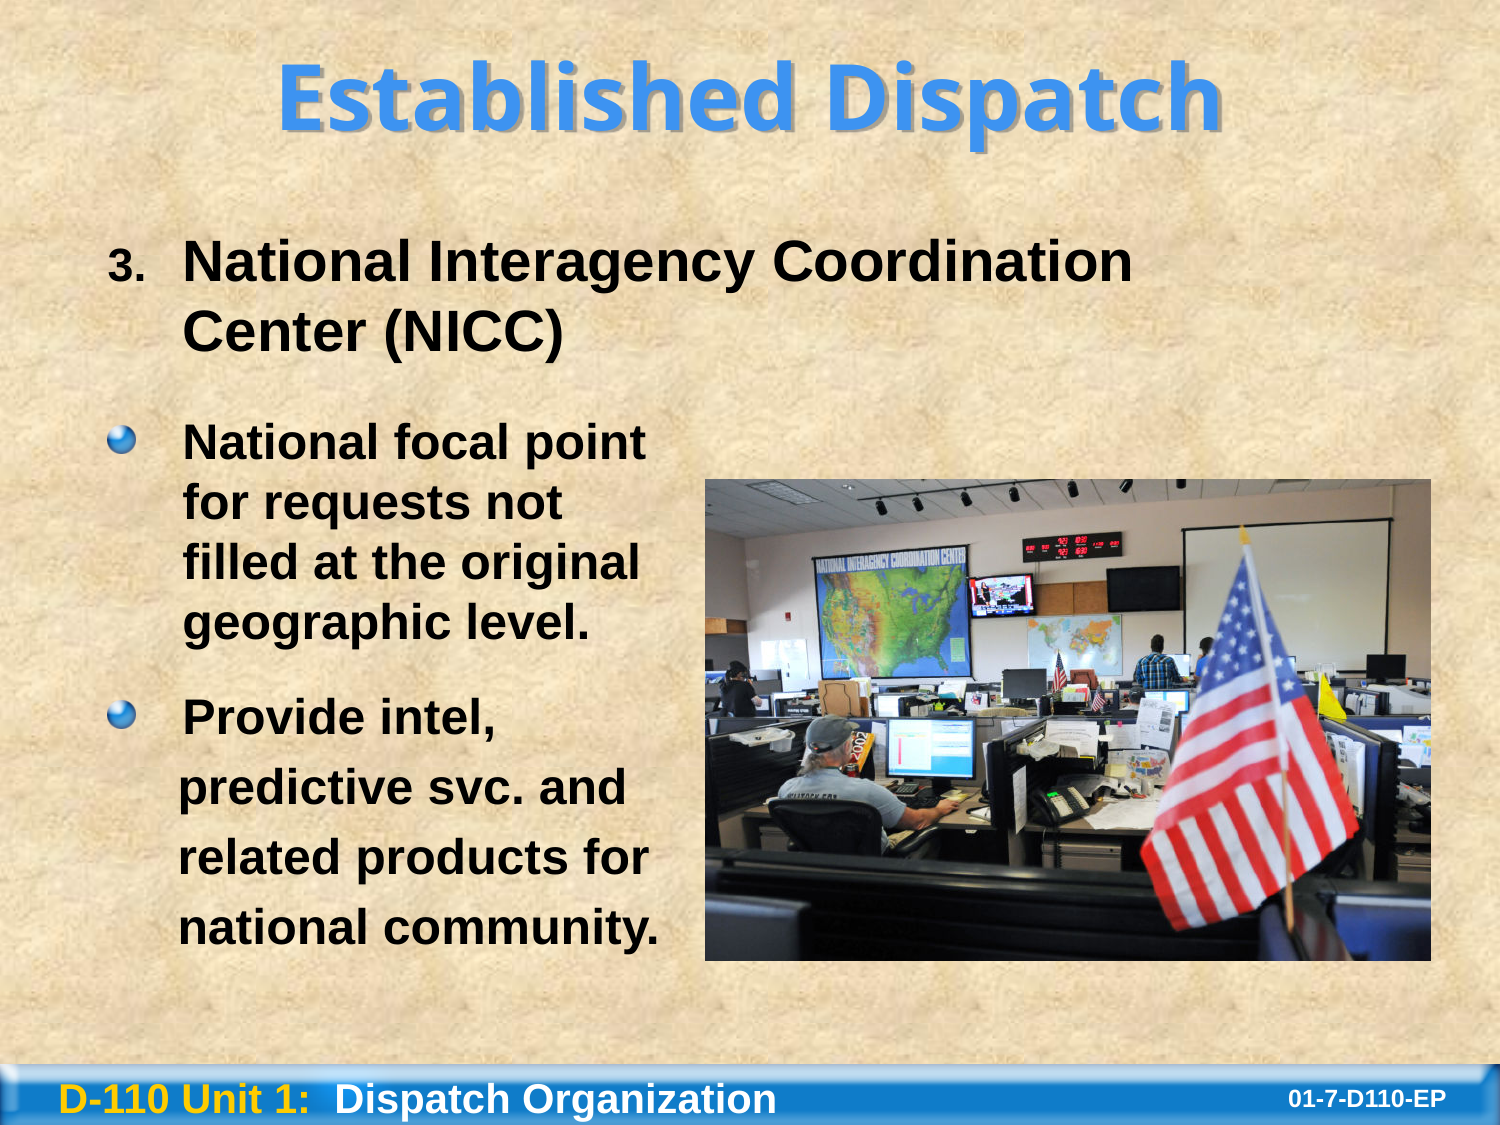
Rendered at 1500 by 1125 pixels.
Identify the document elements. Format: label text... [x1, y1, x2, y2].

title Established Dispatch [75, 0, 1425, 188]
picture [107, 700, 136, 729]
picture [107, 425, 136, 454]
text_box D-110 Unit 1: Dispatch Organization [43, 1064, 1039, 1125]
list National Interagency Coordination Center (NICC) [92, 215, 1329, 378]
picture [0, 0, 1500, 1125]
text_box National focal point for requests not filled at the original geographic level. Provide intel, predictive svc. and related products for national community. [92, 402, 868, 1064]
